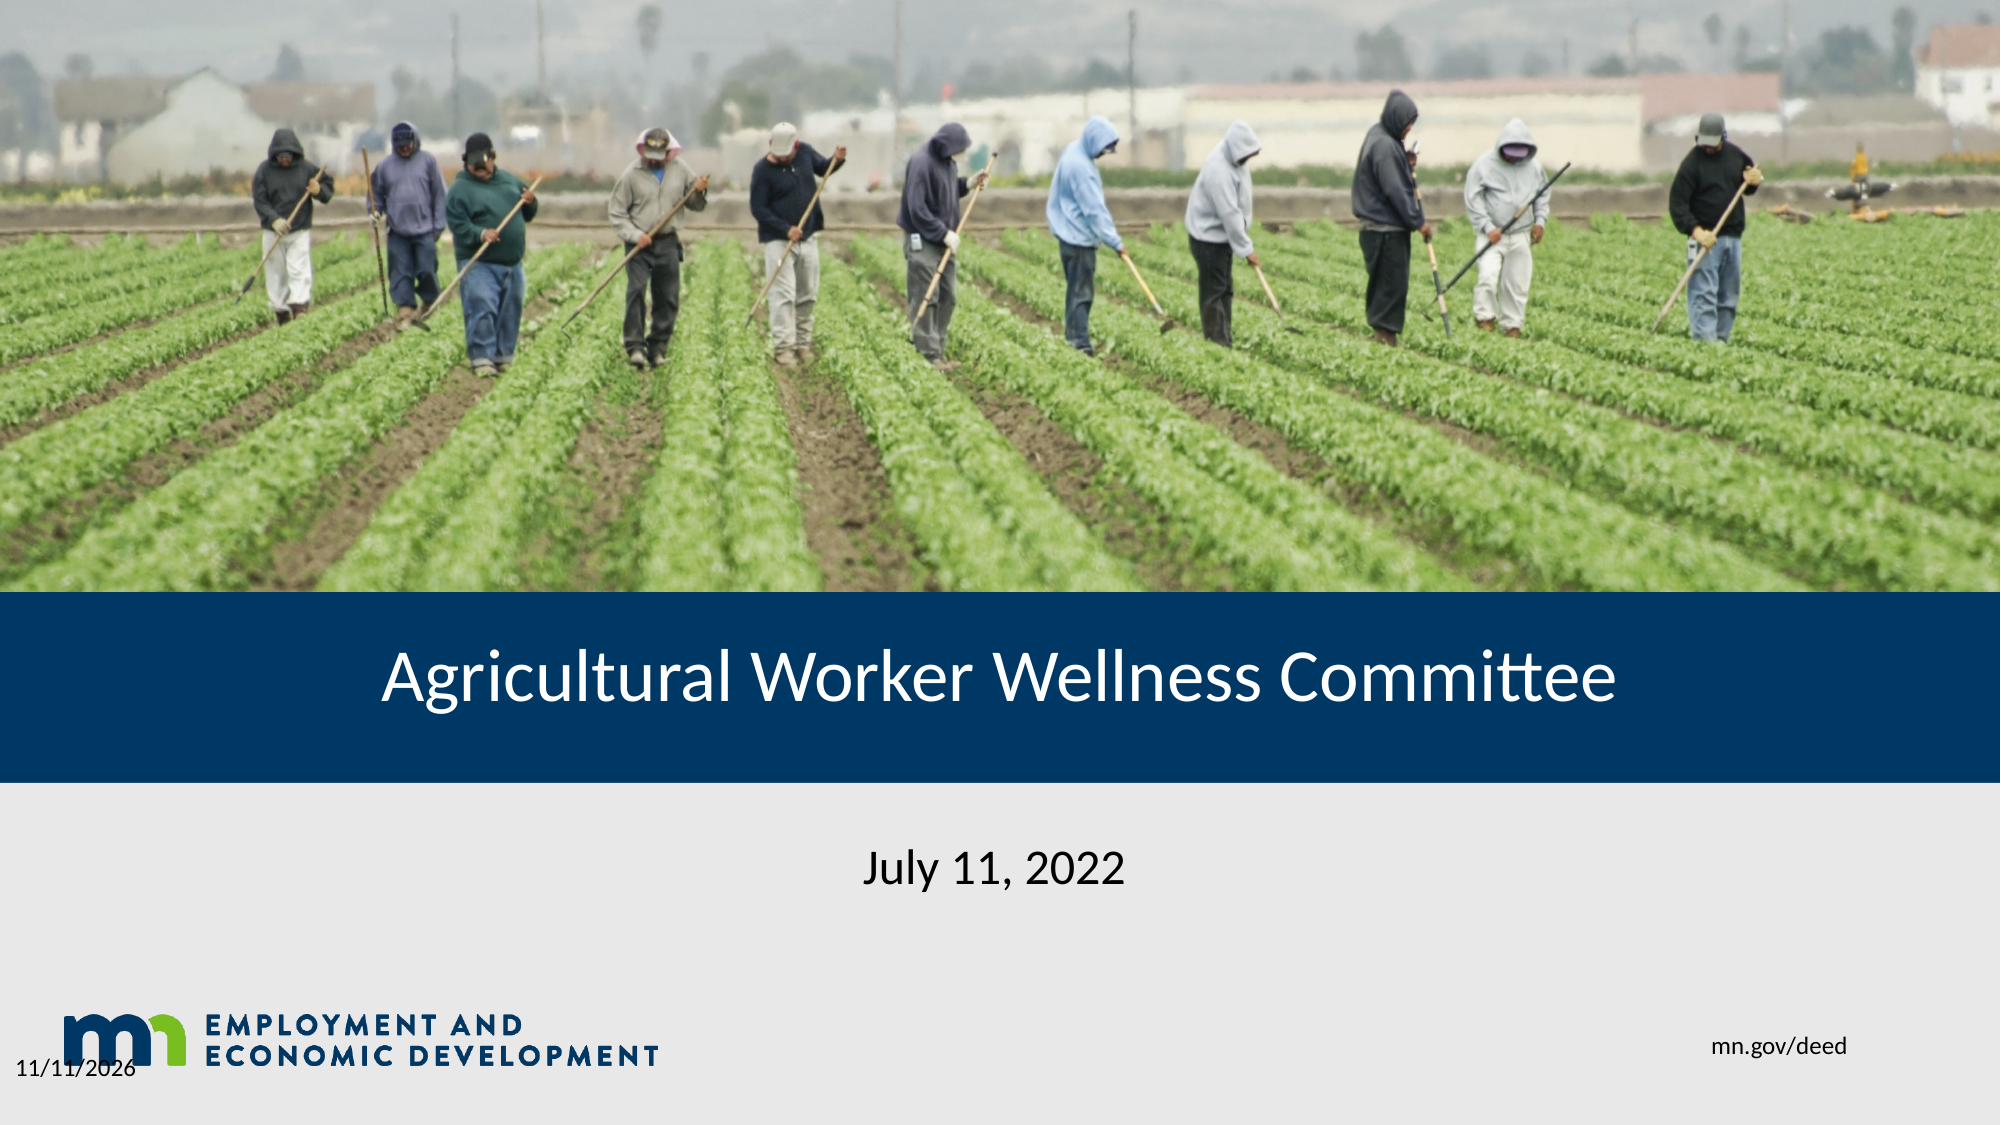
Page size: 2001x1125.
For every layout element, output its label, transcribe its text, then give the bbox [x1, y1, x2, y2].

title Agricultural Worker Wellness Committee [43, 593, 1957, 783]
footer mn.gov/deed [945, 1006, 1863, 1067]
picture [0, 0, 2000, 593]
list July 11, 2022 [137, 826, 1863, 1007]
picture [64, 1014, 658, 1066]
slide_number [0, 1036, 223, 1097]
